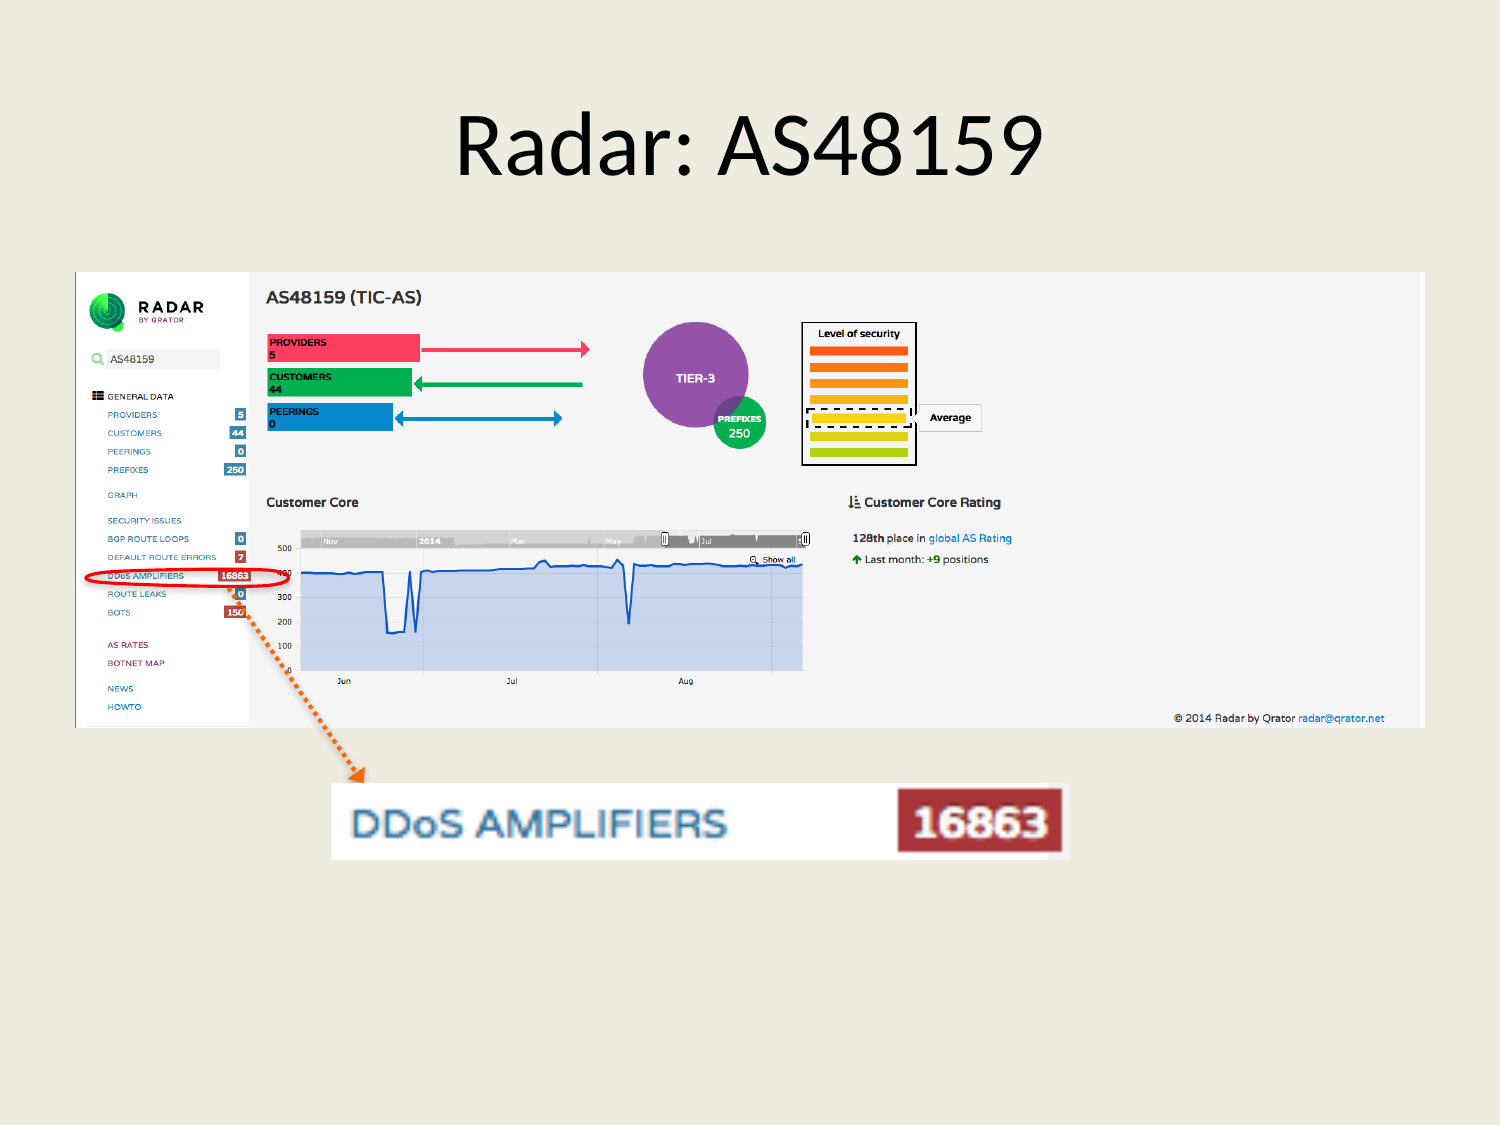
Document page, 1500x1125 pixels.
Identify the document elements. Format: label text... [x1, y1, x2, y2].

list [74, 272, 1426, 728]
picture [331, 782, 1070, 860]
title Radar: AS48159 [75, 45, 1425, 233]
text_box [198, 617, 394, 754]
